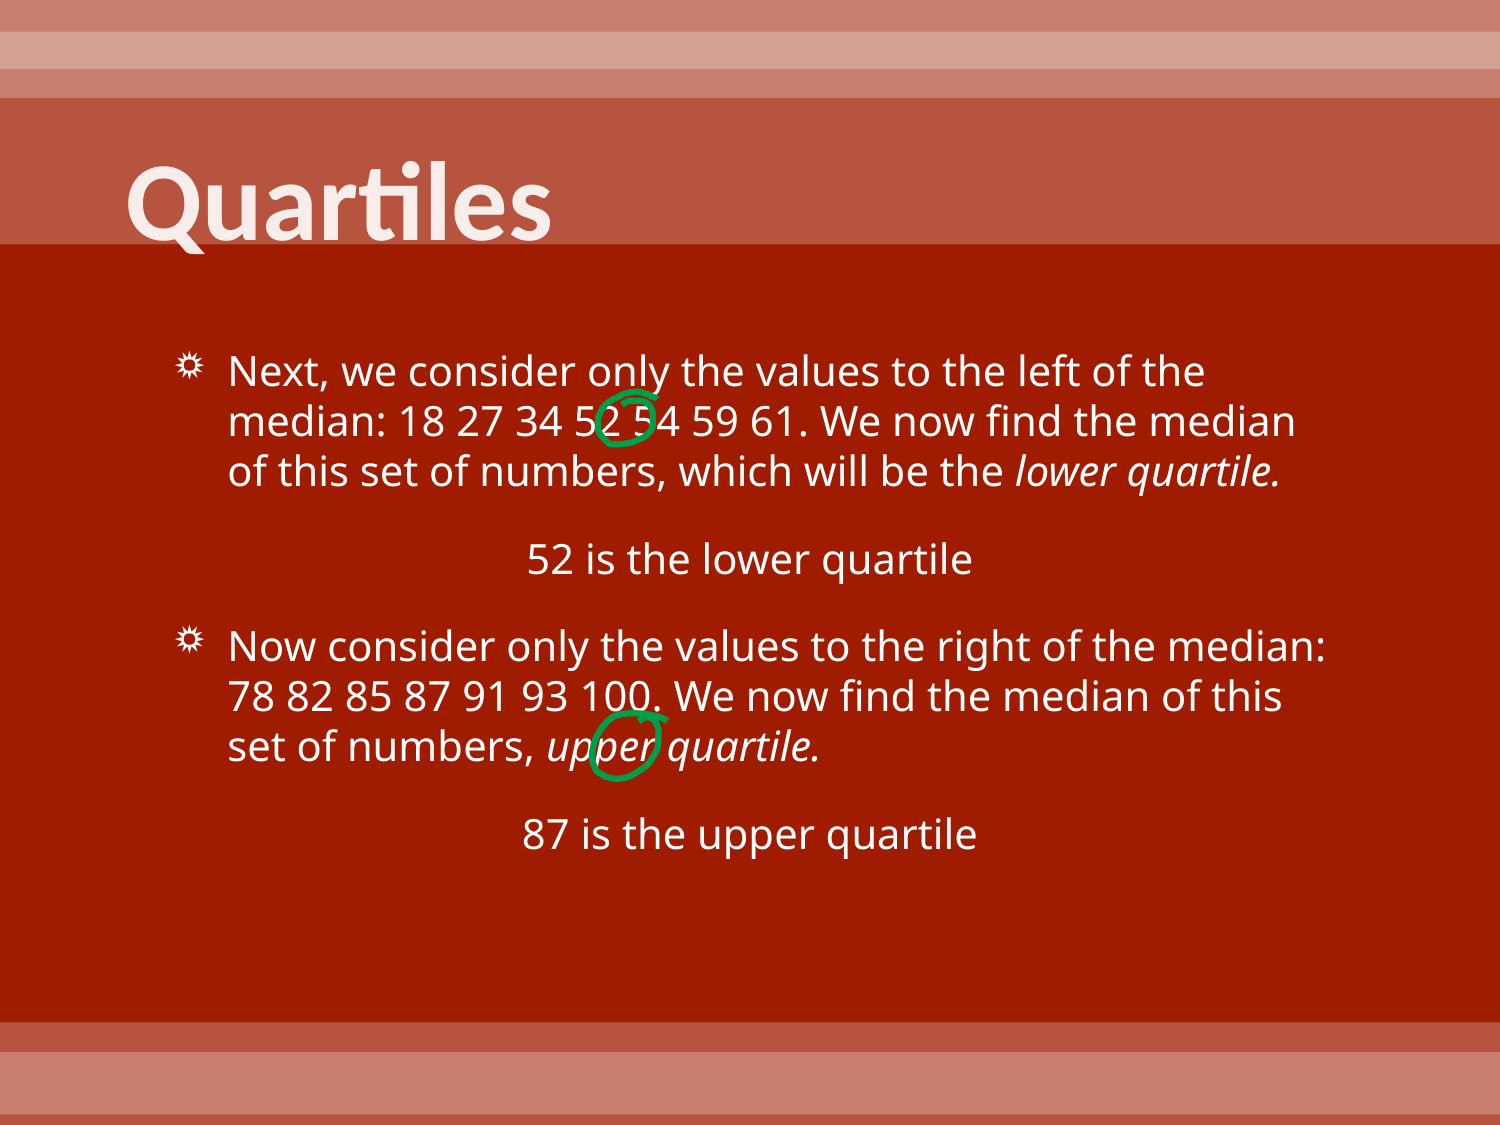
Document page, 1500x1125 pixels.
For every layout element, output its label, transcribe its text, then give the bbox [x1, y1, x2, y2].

text_box [595, 389, 659, 447]
title Quartiles [110, 30, 1390, 271]
picture [0, 0, 1500, 1125]
text_box [589, 711, 669, 781]
list Next, we consider only the values to the left of the median: 18 27 34 52 54 59 61. We now find the median of this set of numbers, which will be the lower quartile. 52 is the lower quartile Now consider only the values to the right of the median: 78 82 85 87 91 93 100. We now find the median of this set of numbers, upper quartile. 87 is the upper quartile [156, 337, 1344, 950]
